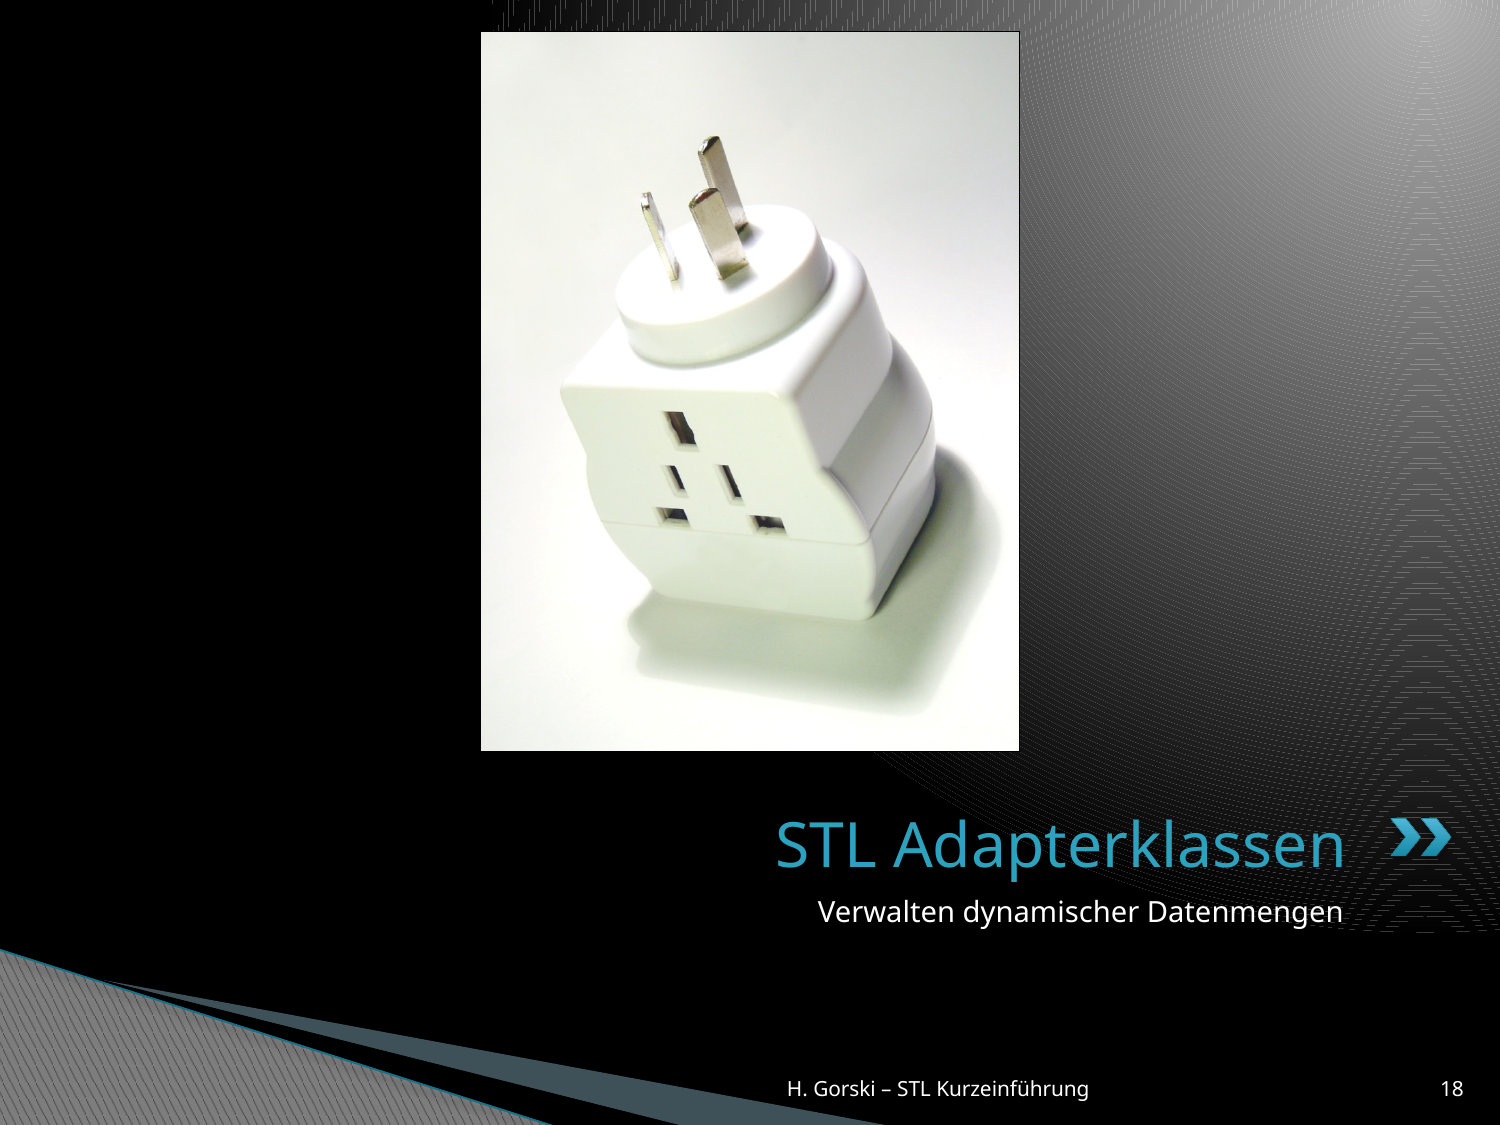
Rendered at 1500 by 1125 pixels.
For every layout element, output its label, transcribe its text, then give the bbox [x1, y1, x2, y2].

title STL Adapterklassen [37, 798, 1363, 891]
picture [479, 30, 1021, 752]
footer H. Gorski – STL Kurzeinführung [718, 1051, 1105, 1112]
picture [0, 952, 543, 1125]
slide_number 18 [1418, 1051, 1479, 1112]
list Verwalten dynamischer Datenmengen [187, 892, 1363, 1000]
